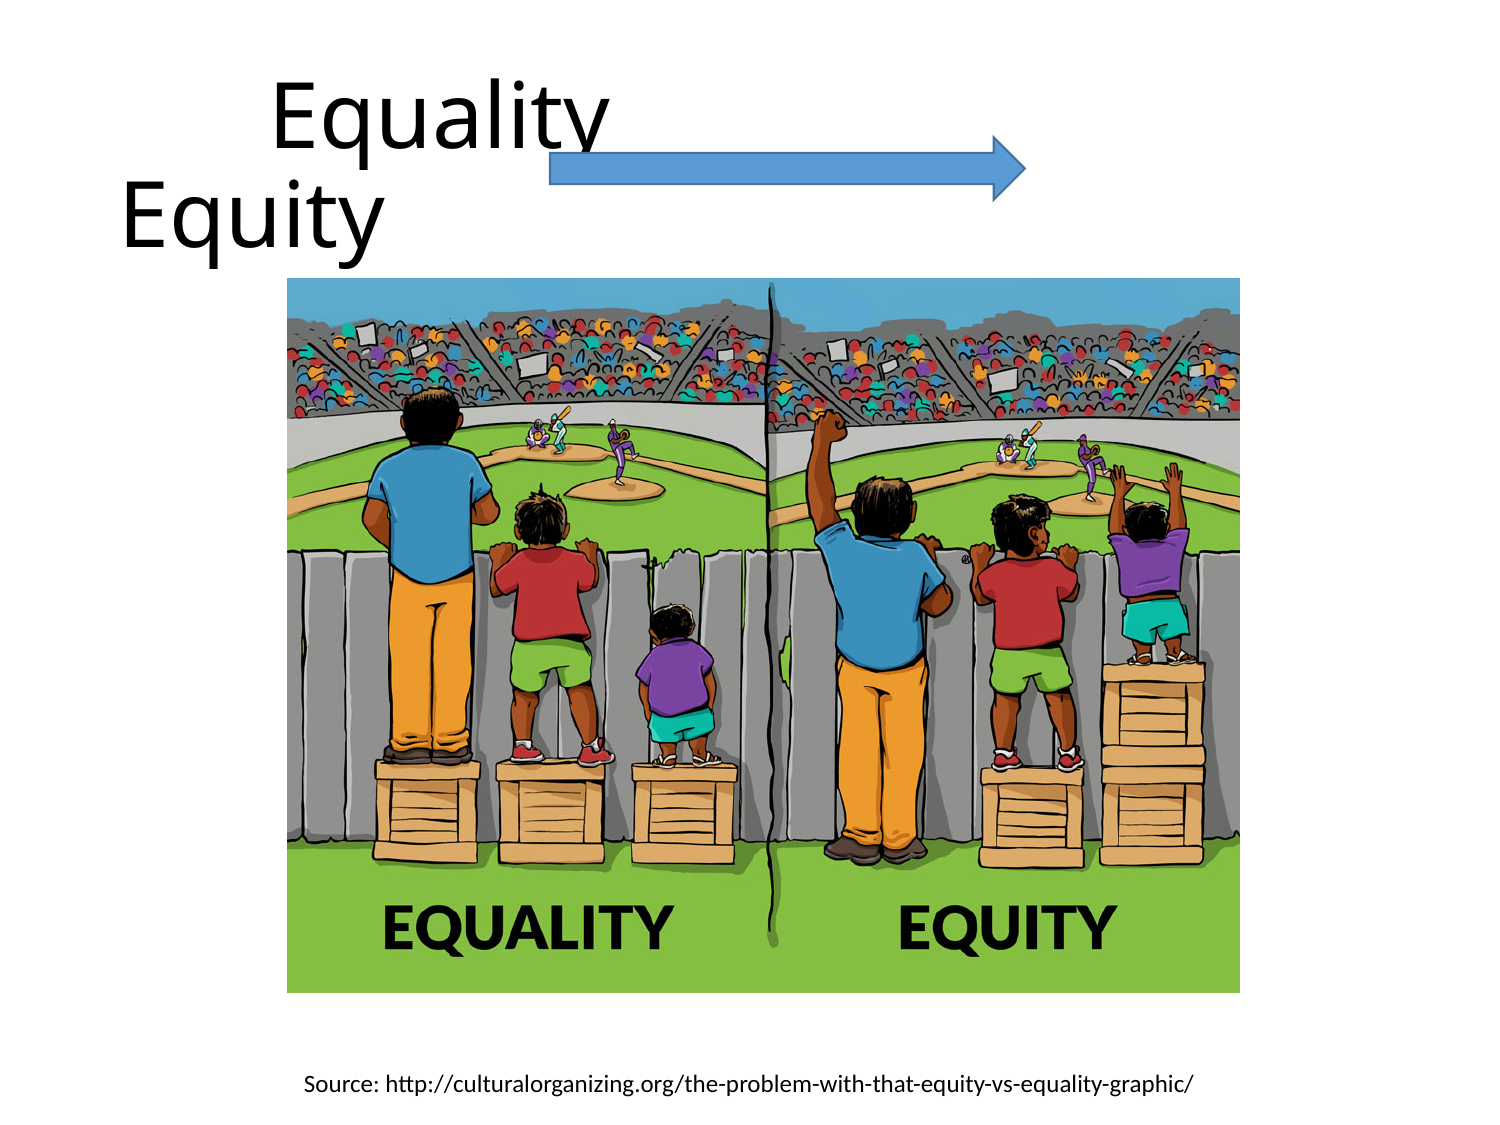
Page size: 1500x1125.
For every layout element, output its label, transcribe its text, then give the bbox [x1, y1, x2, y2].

text_box Source: http://culturalorganizing.org/the-problem-with-that-equity-vs-equality-graphic/ [106, 1059, 1394, 1105]
text_box [548, 134, 1027, 203]
title Equality Equity [103, 59, 1397, 278]
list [287, 278, 1240, 993]
